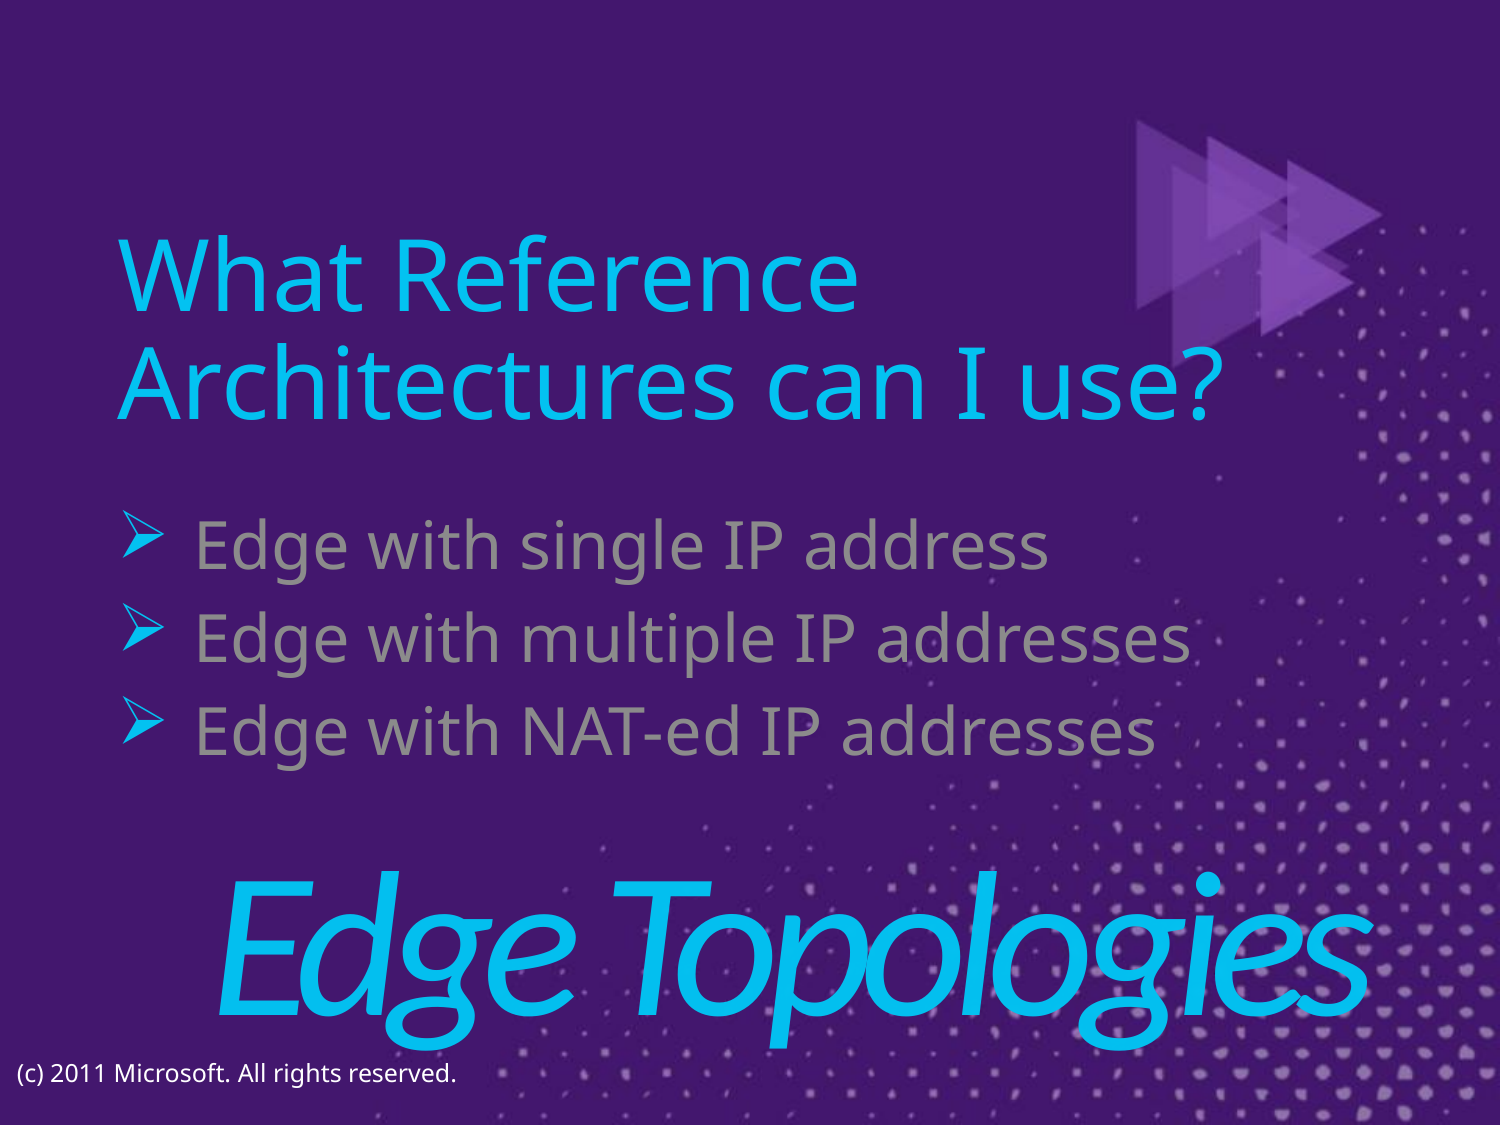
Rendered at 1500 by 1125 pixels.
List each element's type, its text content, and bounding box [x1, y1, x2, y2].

footer (c) 2011 Microsoft. All rights reserved. [0, 1042, 475, 1103]
picture [404, 1027, 453, 1037]
subtitle Edge with single IP address Edge with multiple IP addresses Edge with NAT-ed IP addresses [102, 495, 1251, 571]
title What Reference Architectures can I use? [102, 208, 1251, 458]
list Edge Topologies [131, 800, 1392, 1027]
picture [1097, 1027, 1146, 1038]
picture [0, 0, 1500, 1125]
